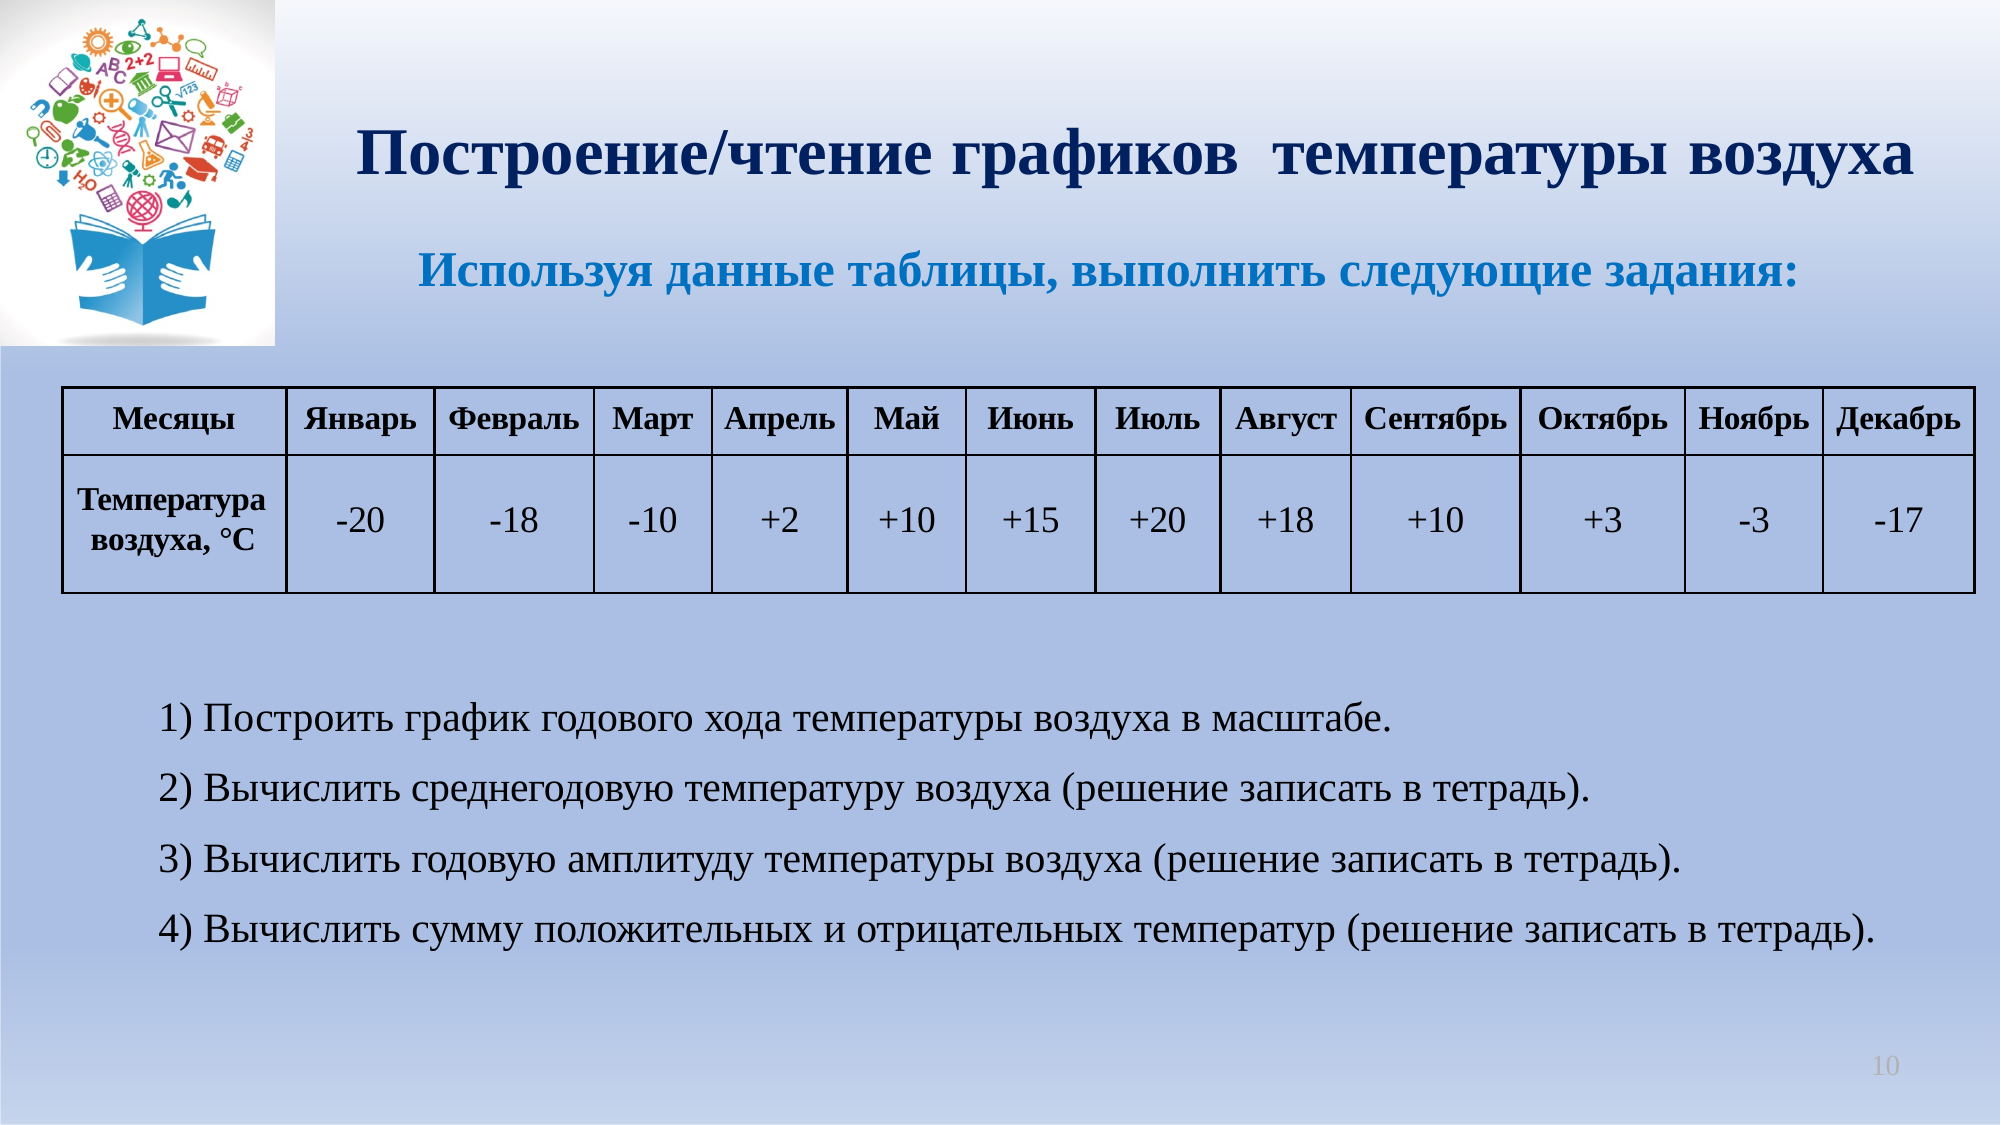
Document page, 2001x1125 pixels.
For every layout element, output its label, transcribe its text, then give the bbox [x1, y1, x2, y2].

table_cell Температура воздуха, °C [64, 456, 285, 592]
table_header Февраль [436, 389, 593, 454]
table_cell -17 [1824, 456, 1973, 592]
table_header Март [595, 389, 711, 454]
table_header Сентябрь [1352, 389, 1519, 454]
table_header Октябрь [1522, 389, 1684, 454]
table_cell +20 [1097, 456, 1219, 592]
table_header Ноябрь [1686, 389, 1822, 454]
table_header Январь [288, 389, 433, 454]
table_header Май [849, 389, 965, 454]
table_cell +10 [849, 456, 965, 592]
table_cell -18 [436, 456, 593, 592]
table_cell -20 [288, 456, 433, 592]
table_header Август [1222, 389, 1350, 454]
table_header Июль [1097, 389, 1219, 454]
table_header Июнь [967, 389, 1094, 454]
slide_number 10 [1440, 1046, 1900, 1103]
text_box Построение/чтение графиков температуры воздуха [279, 58, 1936, 188]
table_cell -10 [595, 456, 711, 592]
table_cell -3 [1686, 456, 1822, 592]
table_cell +2 [713, 456, 846, 592]
table_header Месяцы [64, 389, 285, 454]
text_box Построить график годового хода температуры воздуха в масштабе. Вычислить среднегодовую температуру воздуха (решение записать в тетрадь). Вычислить годовую амплитуду температуры воздуха (решение записать в тетрадь). Вычислить сумму положительных и отрицательных температур (решение записать в тетрадь). [156, 667, 1885, 951]
table_header Апрель [713, 389, 846, 454]
table_cell +15 [967, 456, 1094, 592]
table_cell +18 [1222, 456, 1350, 592]
picture [0, 0, 2000, 1125]
title Используя данные таблицы, выполнить следующие задания: [343, 188, 1822, 386]
table_cell +10 [1352, 456, 1519, 592]
table_header Декабрь [1824, 389, 1973, 454]
table_cell +3 [1522, 456, 1684, 592]
